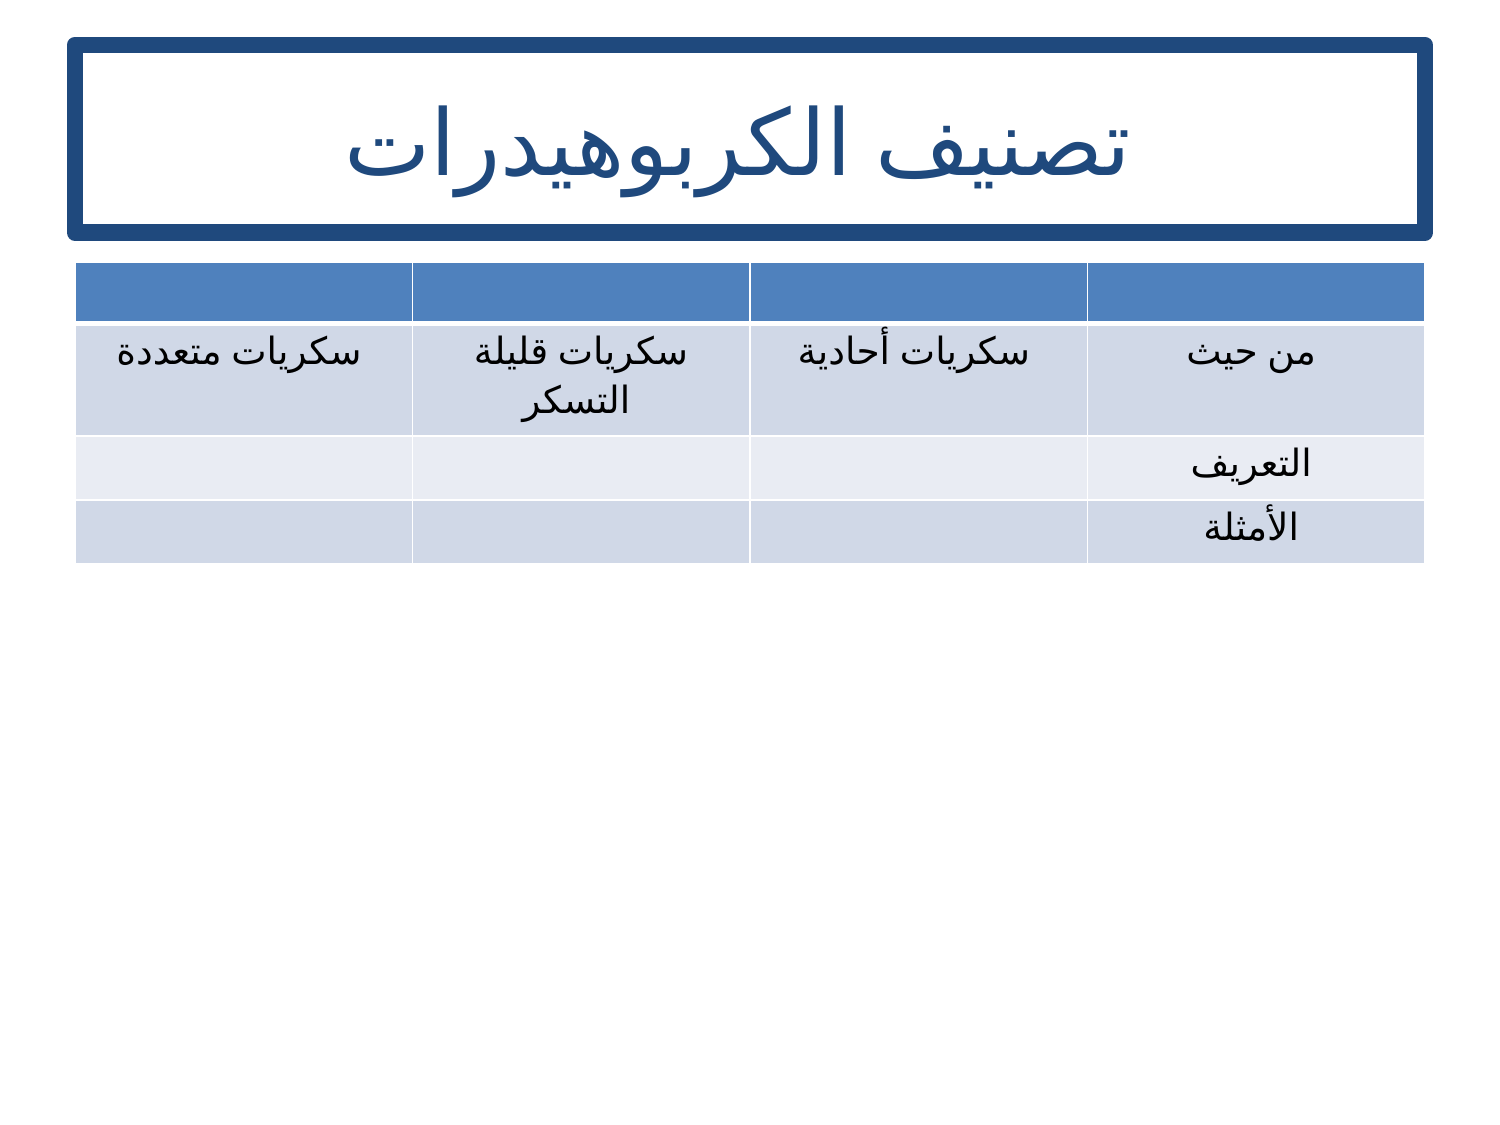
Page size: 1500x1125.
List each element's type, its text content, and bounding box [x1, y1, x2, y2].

table_cell [76, 501, 412, 563]
table_cell [413, 501, 749, 563]
table_cell [751, 437, 1087, 499]
table_cell سكريات قليلة التسكر [413, 326, 749, 435]
title تصنيف الكربوهيدرات [75, 45, 1425, 233]
table_cell سكريات أحادية [751, 326, 1087, 435]
table_cell [76, 437, 412, 499]
table_cell سكريات متعددة [76, 326, 412, 435]
table_cell [413, 437, 749, 499]
table_header [751, 263, 1087, 321]
table_cell الأمثلة [1088, 501, 1424, 563]
table_cell [751, 501, 1087, 563]
table_cell من حيث [1088, 326, 1424, 435]
table_header [1088, 263, 1424, 321]
table_header [76, 263, 412, 321]
table_cell التعريف [1088, 437, 1424, 499]
table_header [413, 263, 749, 321]
